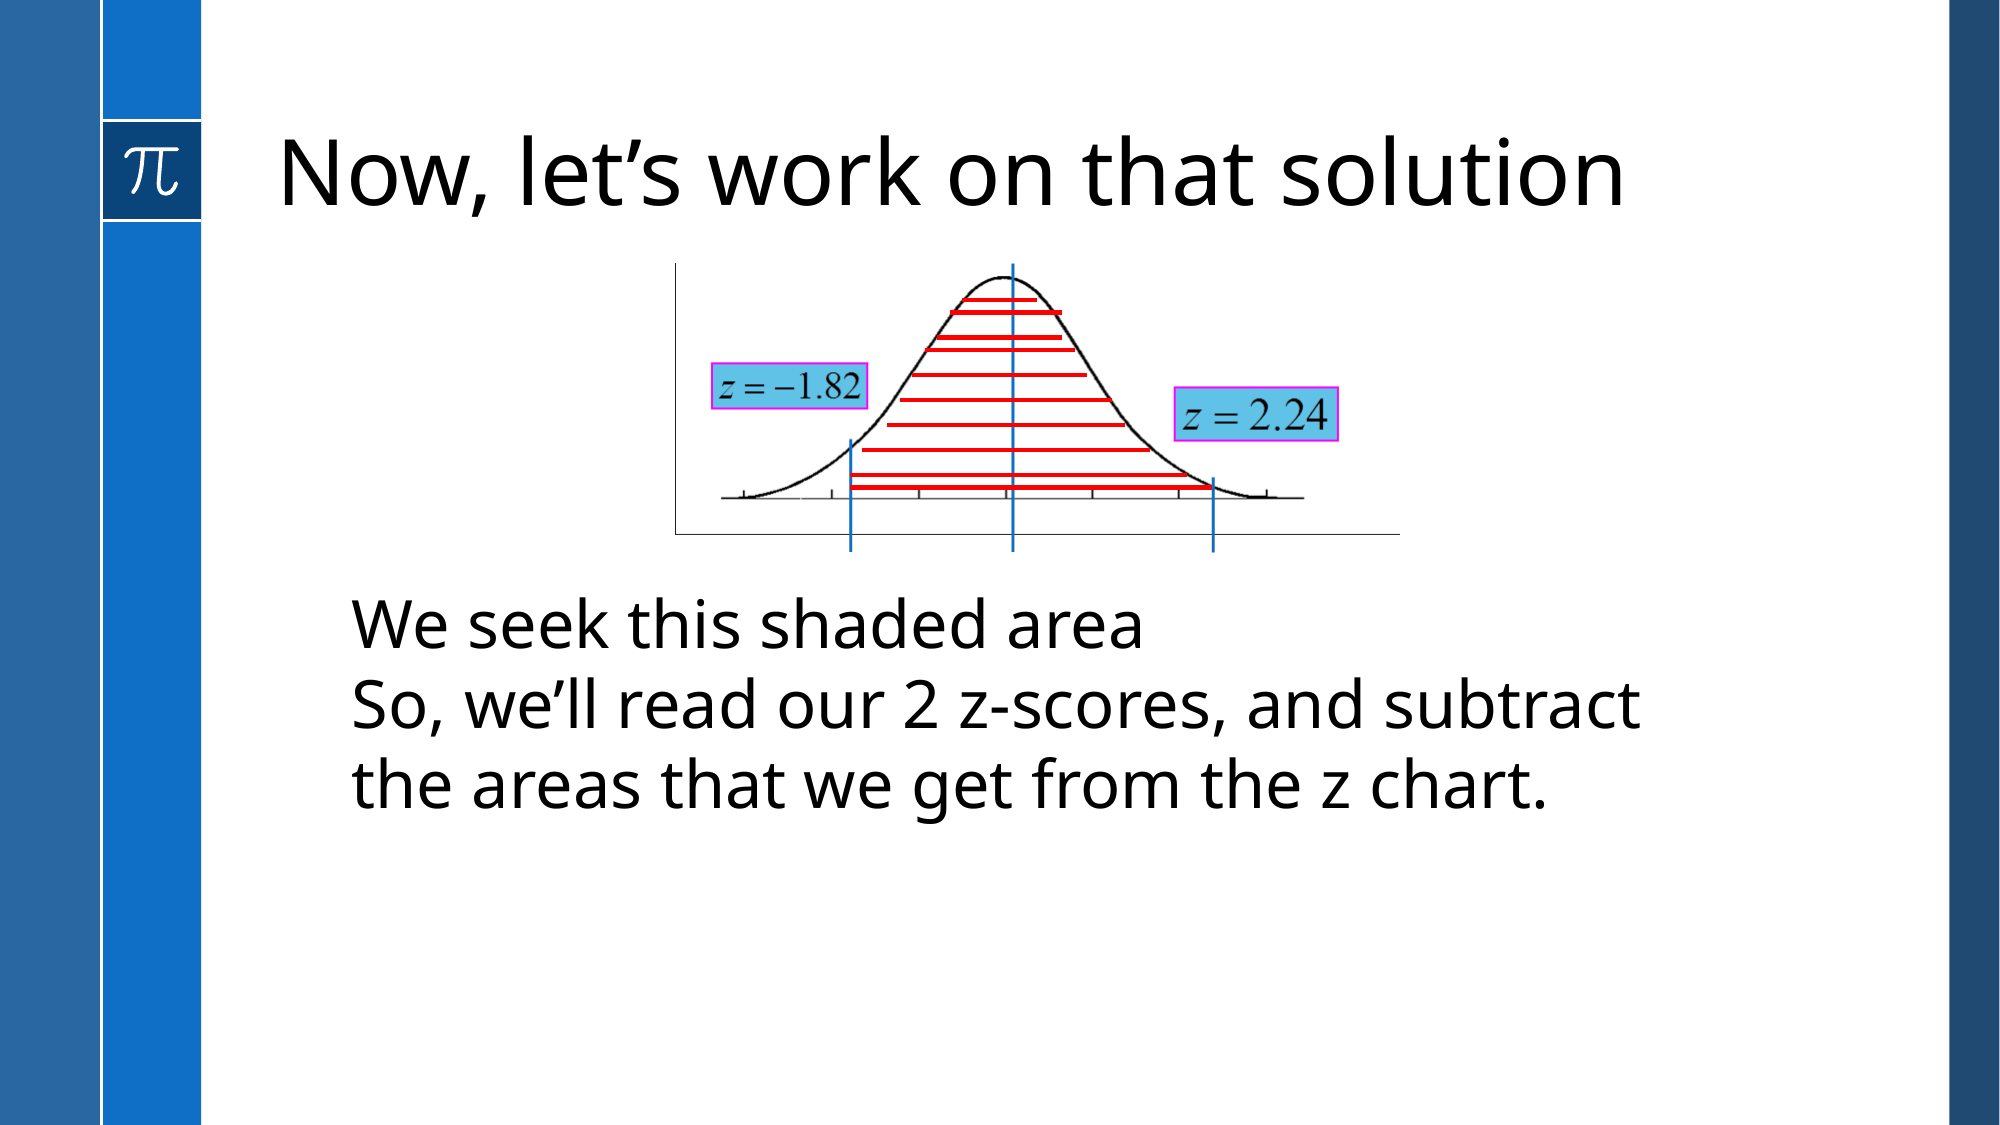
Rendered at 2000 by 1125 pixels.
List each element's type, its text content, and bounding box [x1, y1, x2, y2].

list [674, 262, 1401, 553]
title Now, let’s work on that solution [261, 29, 1867, 233]
text_box We seek this shaded area So, we’ll read our 2 z-scores, and subtract the areas that we get from the z chart. [337, 574, 1775, 830]
